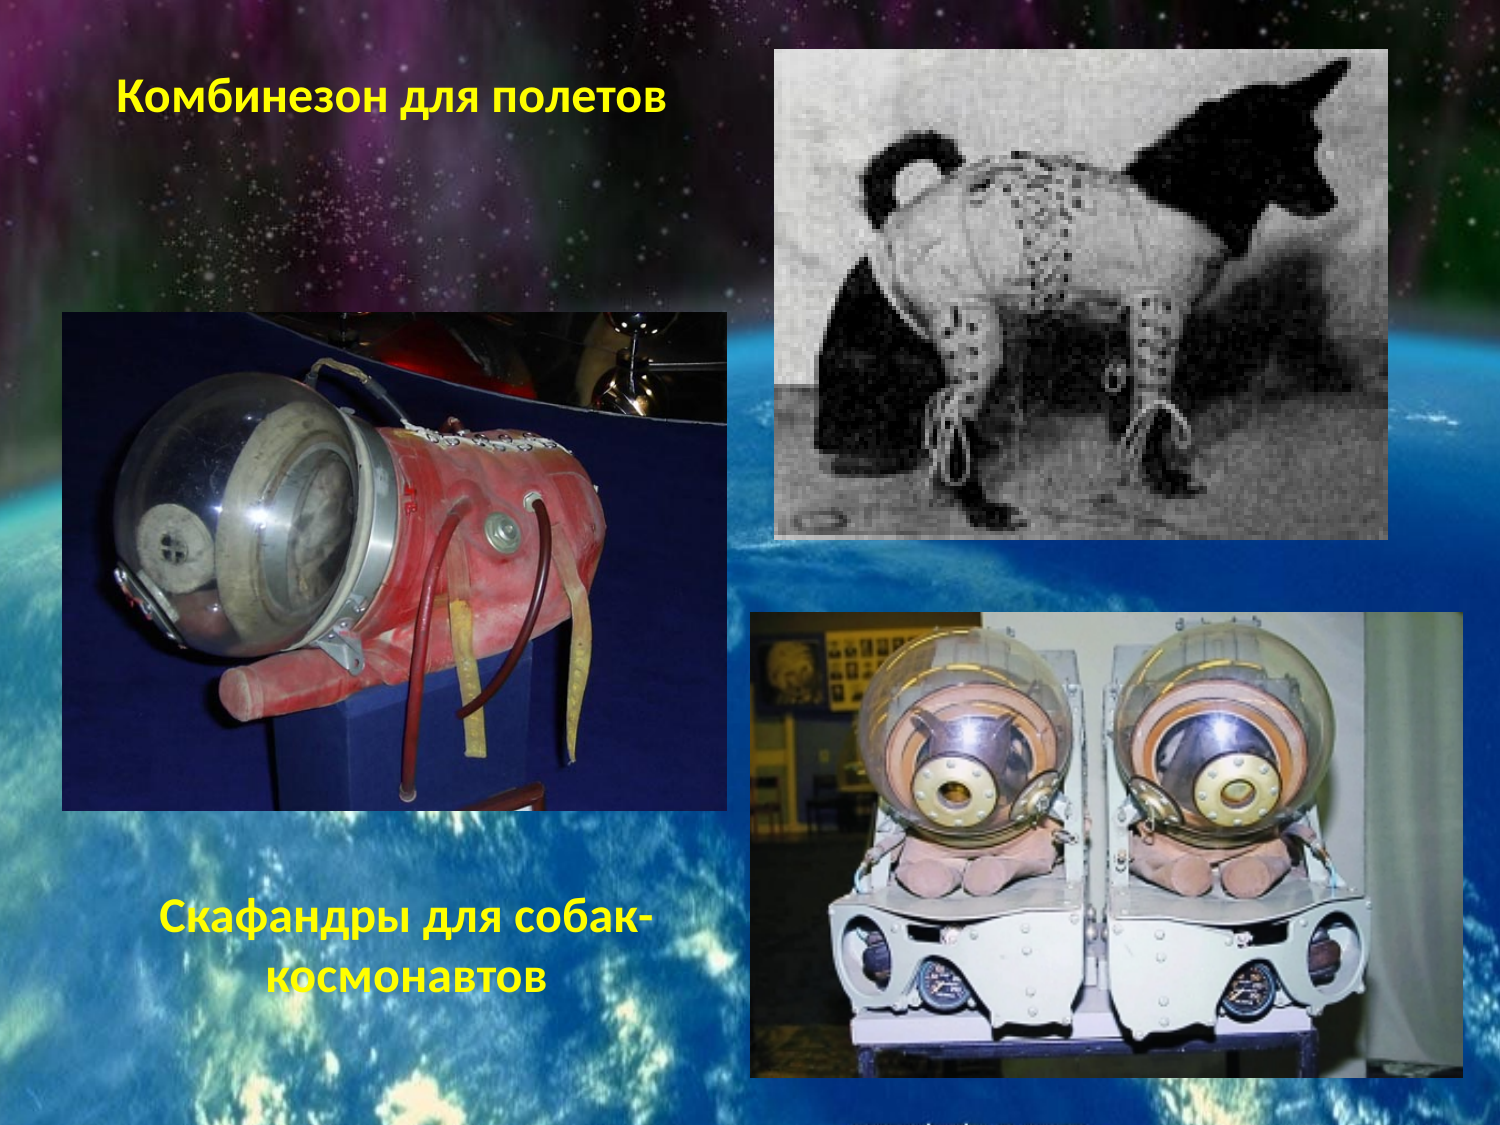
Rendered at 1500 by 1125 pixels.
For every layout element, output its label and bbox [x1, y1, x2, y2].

list [774, 49, 1388, 541]
picture [0, 0, 1500, 1125]
